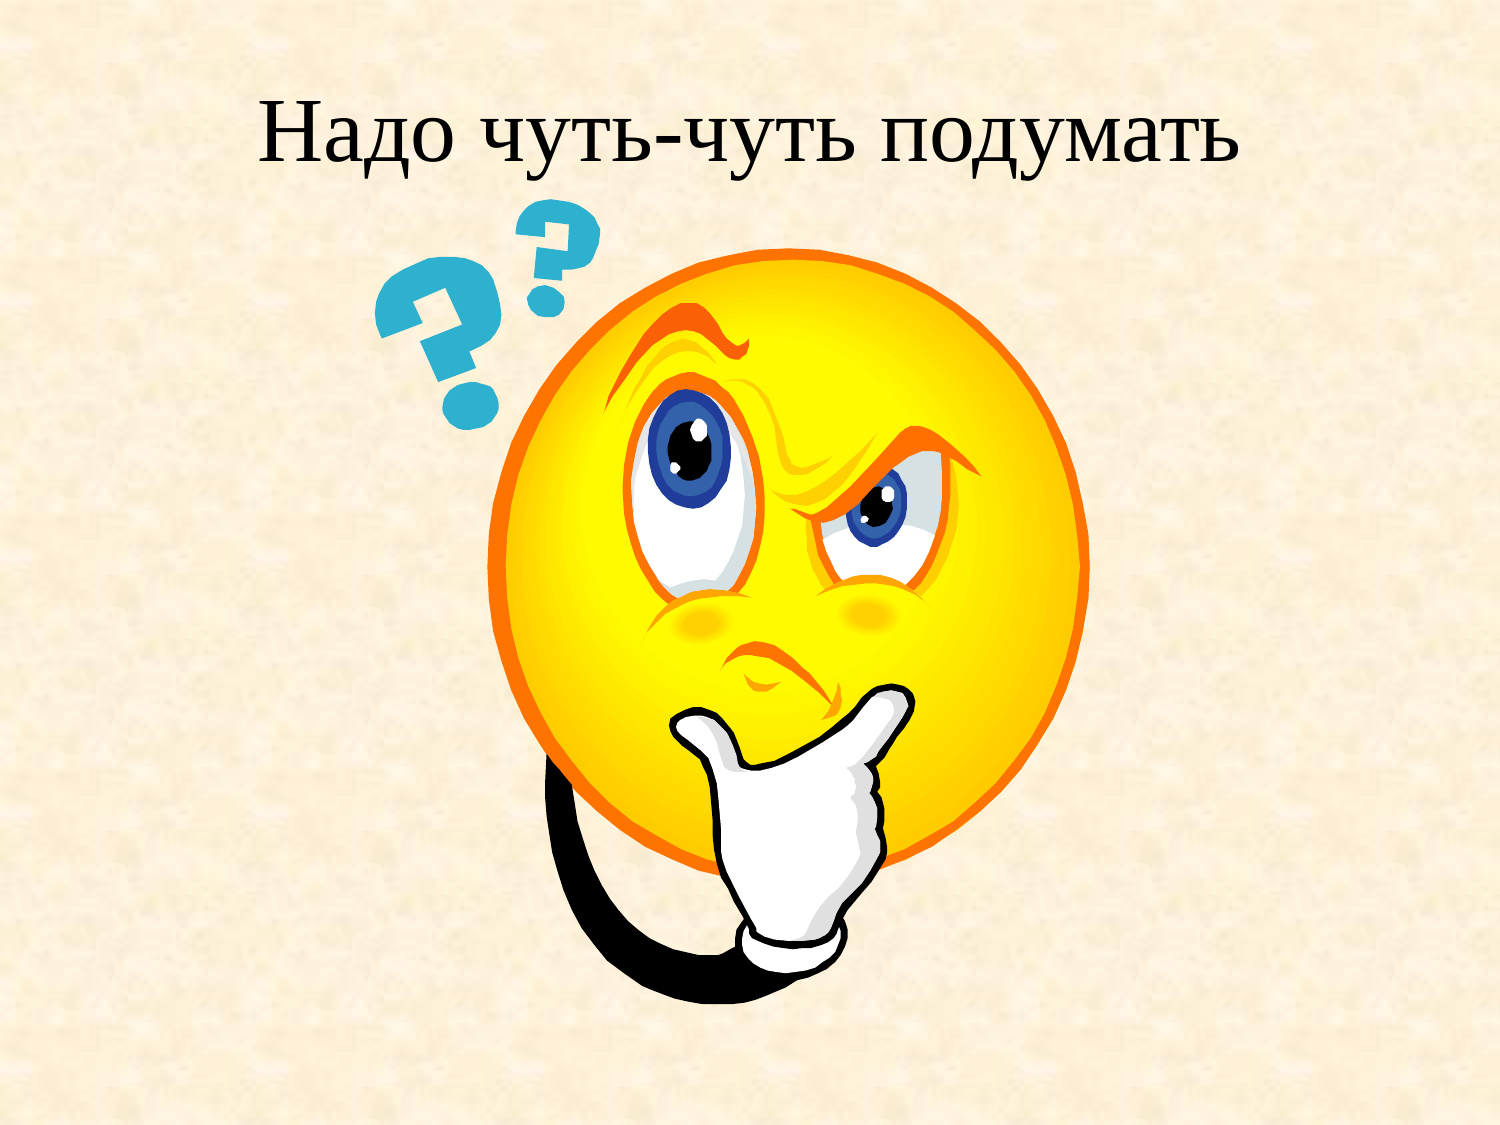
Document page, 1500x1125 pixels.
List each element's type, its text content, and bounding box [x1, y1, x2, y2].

picture [0, 0, 1500, 1125]
title Надо чуть-чуть подумать [112, 30, 1388, 219]
